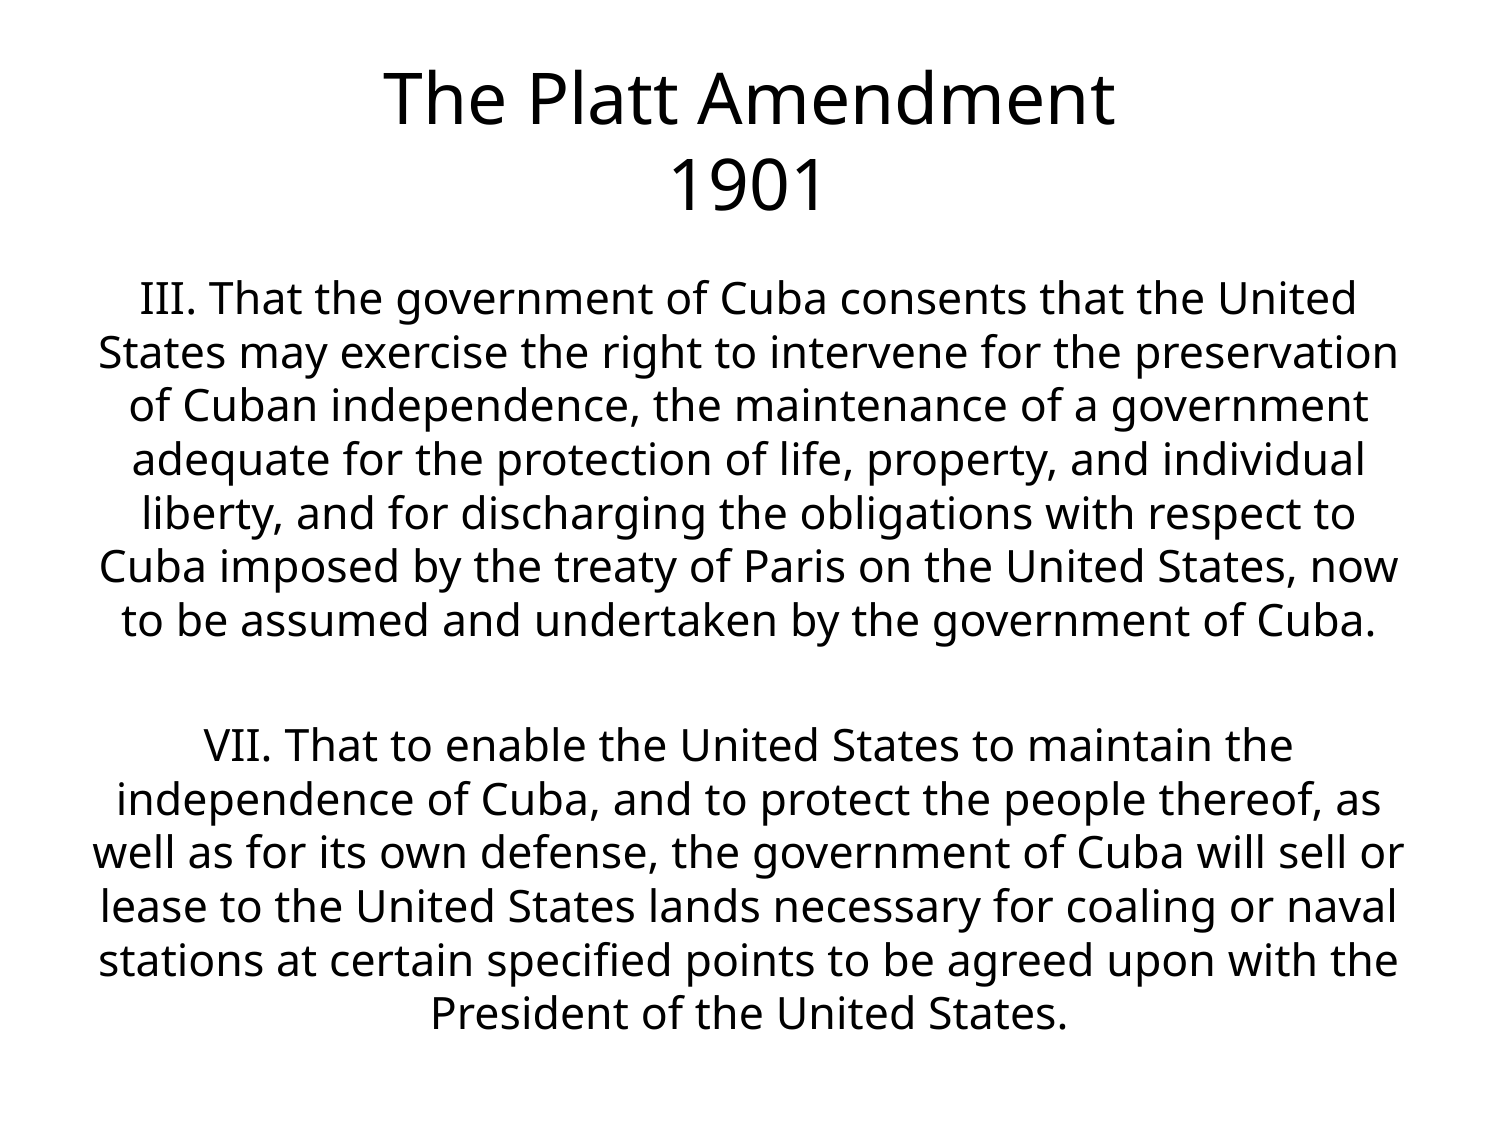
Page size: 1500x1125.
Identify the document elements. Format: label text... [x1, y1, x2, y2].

list III. That the government of Cuba consents that the United States may exercise the right to intervene for the preservation of Cuban independence, the maintenance of a government adequate for the protection of life, property, and individual liberty, and for discharging the obligations with respect to Cuba imposed by the treaty of Paris on the United States, now to be assumed and undertaken by the government of Cuba. VII. That to enable the United States to maintain the independence of Cuba, and to protect the people thereof, as well as for its own defense, the government of Cuba will sell or lease to the United States lands necessary for coaling or naval stations at certain specified points to be agreed upon with the President of the United States. [75, 262, 1425, 1062]
title The Platt Amendment 1901 [75, 45, 1425, 233]
